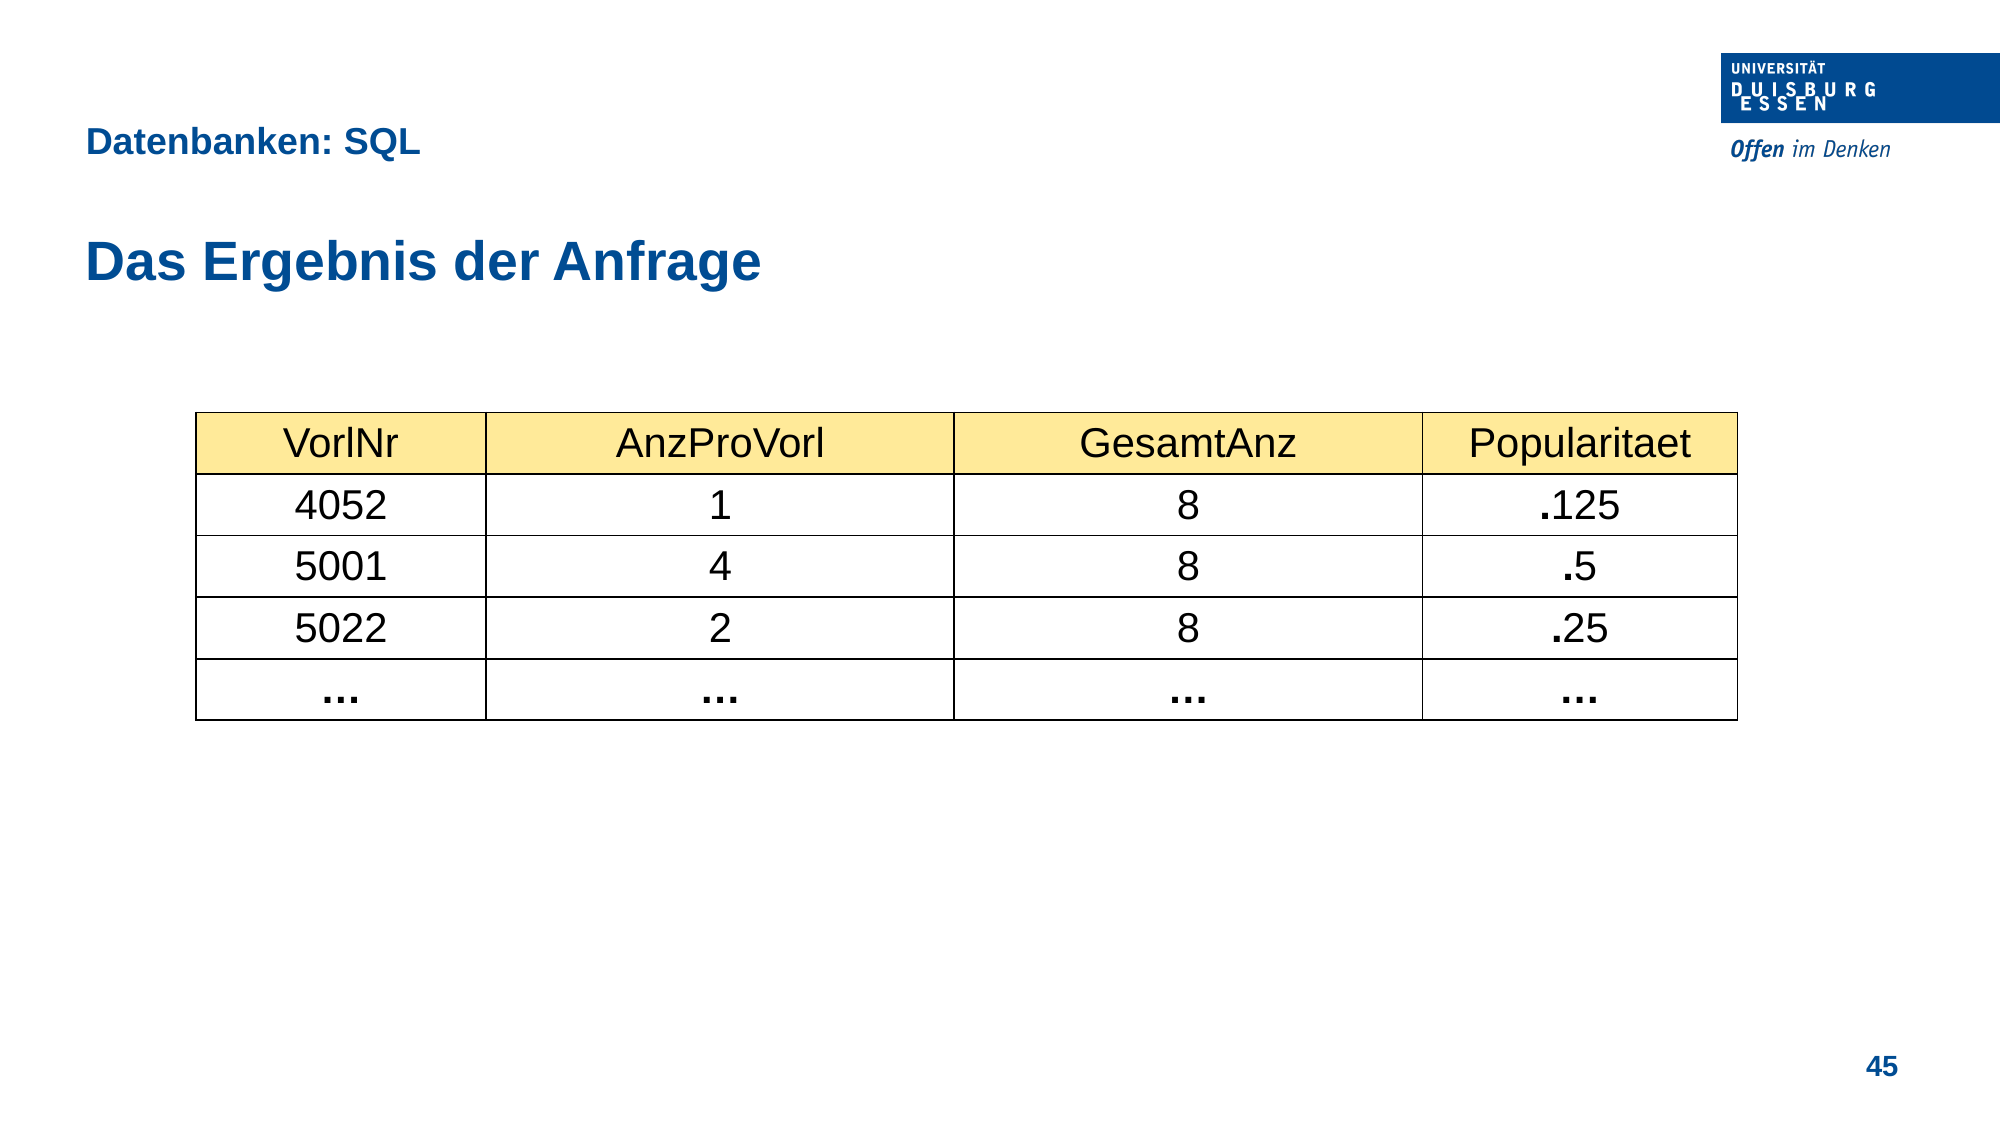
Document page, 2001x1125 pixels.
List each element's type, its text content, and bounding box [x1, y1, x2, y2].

table_cell .5 [1423, 536, 1737, 596]
table_cell … [197, 660, 485, 719]
table_cell .125 [1423, 475, 1737, 535]
table_cell 8 [955, 475, 1422, 535]
table_cell 5022 [197, 598, 485, 658]
table_cell 5001 [197, 536, 485, 596]
table_cell 1 [487, 475, 953, 535]
list Datenbanken: SQL [85, 121, 1696, 163]
table_header VorlNr [197, 413, 485, 473]
list Das Ergebnis der Anfrage [85, 225, 1696, 301]
table_cell … [1423, 660, 1737, 719]
table_cell … [955, 660, 1422, 719]
table_cell .25 [1423, 598, 1737, 658]
table_cell 8 [955, 536, 1422, 596]
table_cell 4052 [197, 475, 485, 535]
slide_number 45 [1677, 1039, 1914, 1081]
table_cell … [487, 660, 953, 719]
table_header Popularitaet [1423, 413, 1737, 473]
table_header GesamtAnz [955, 413, 1422, 473]
table_header AnzProVorl [487, 413, 953, 473]
table_cell 2 [487, 598, 953, 658]
table_cell 8 [955, 598, 1422, 658]
picture [1721, 53, 2000, 162]
table_cell 4 [487, 536, 953, 596]
